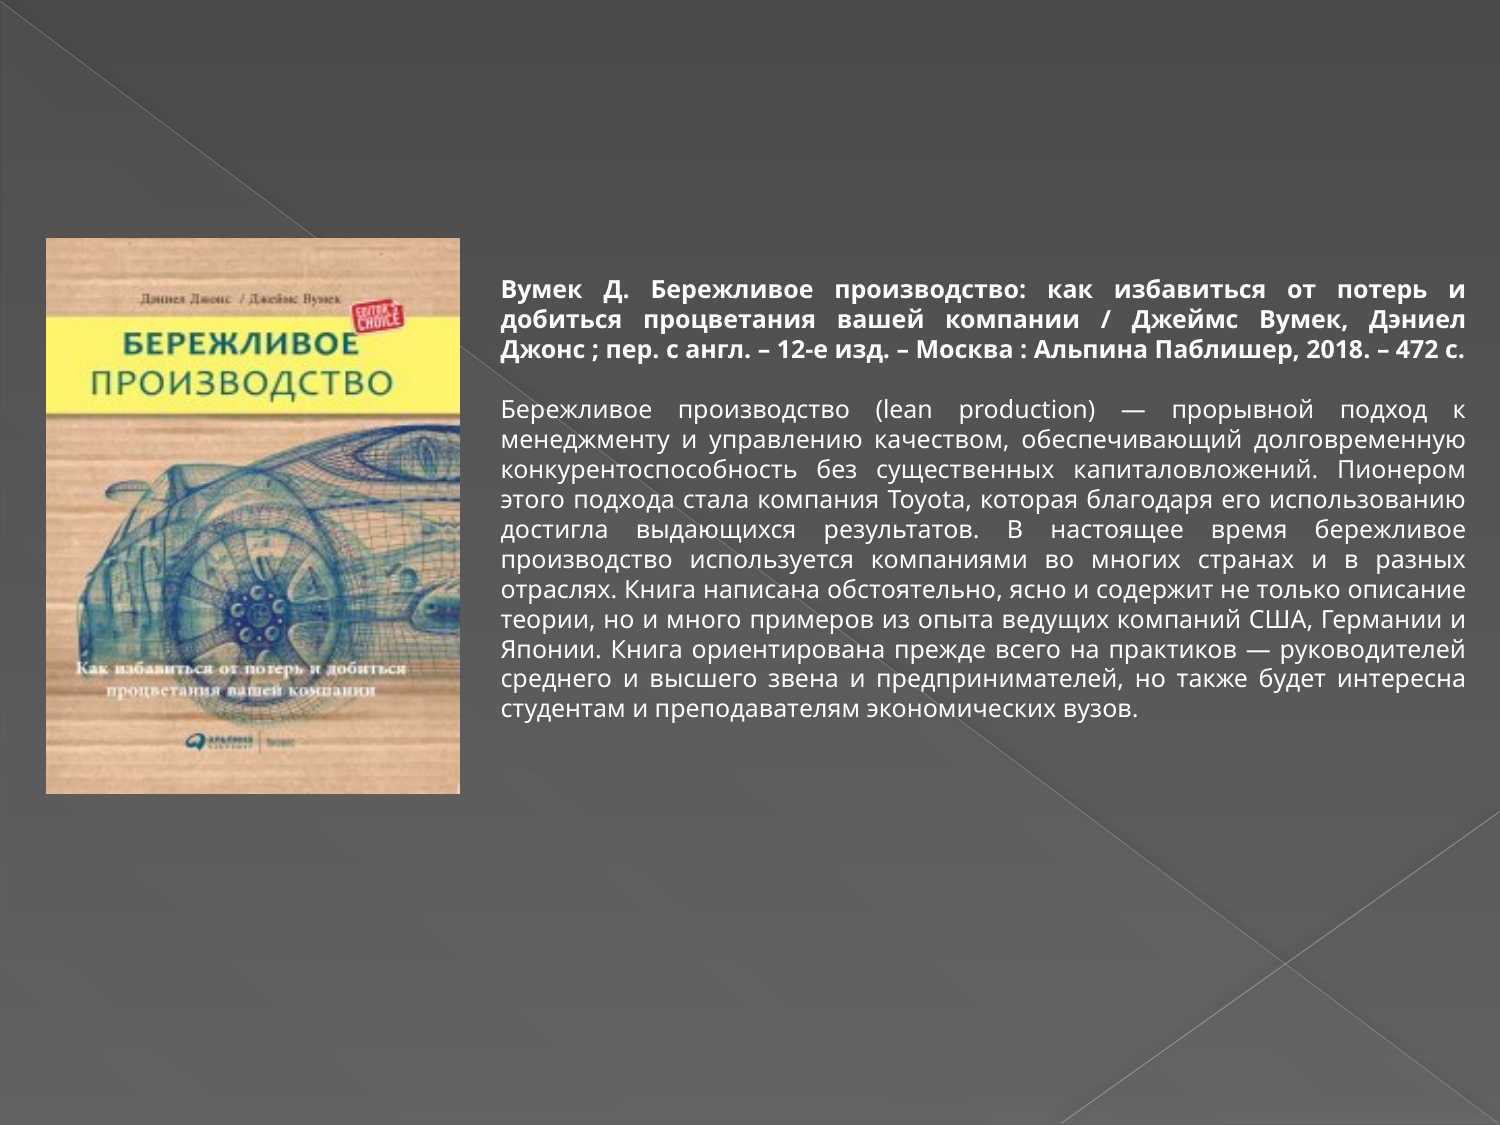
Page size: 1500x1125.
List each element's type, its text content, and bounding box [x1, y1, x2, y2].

picture [46, 238, 461, 795]
text_box Вумек Д. Бережливое производство: как избавиться от потерь и добиться процветания вашей компании / Джеймс Вумек, Дэниел Джонс ; пер. с англ. – 12-е изд. – Москва : Альпина Паблишер, 2018. – 472 с. Бережливое производство (lean production) — прорывной подход к менеджменту и управлению качеством, обеспечивающий долговременную конкурентоспособность без существенных капиталовложений. Пионером этого подхода стала компания Toyota, которая благодаря его использованию достигла выдающихся результатов. В настоящее время бережливое производство используется компаниями во многих странах и в разных отраслях. Книга написана обстоятельно, ясно и содержит не только описание теории, но и много примеров из опыта ведущих компаний США, Германии и Японии. Книга ориентирована прежде всего на практиков — руководителей среднего и высшего звена и предпринимателей, но также будет интересна студентам и преподавателям экономических вузов. [485, 266, 1483, 731]
